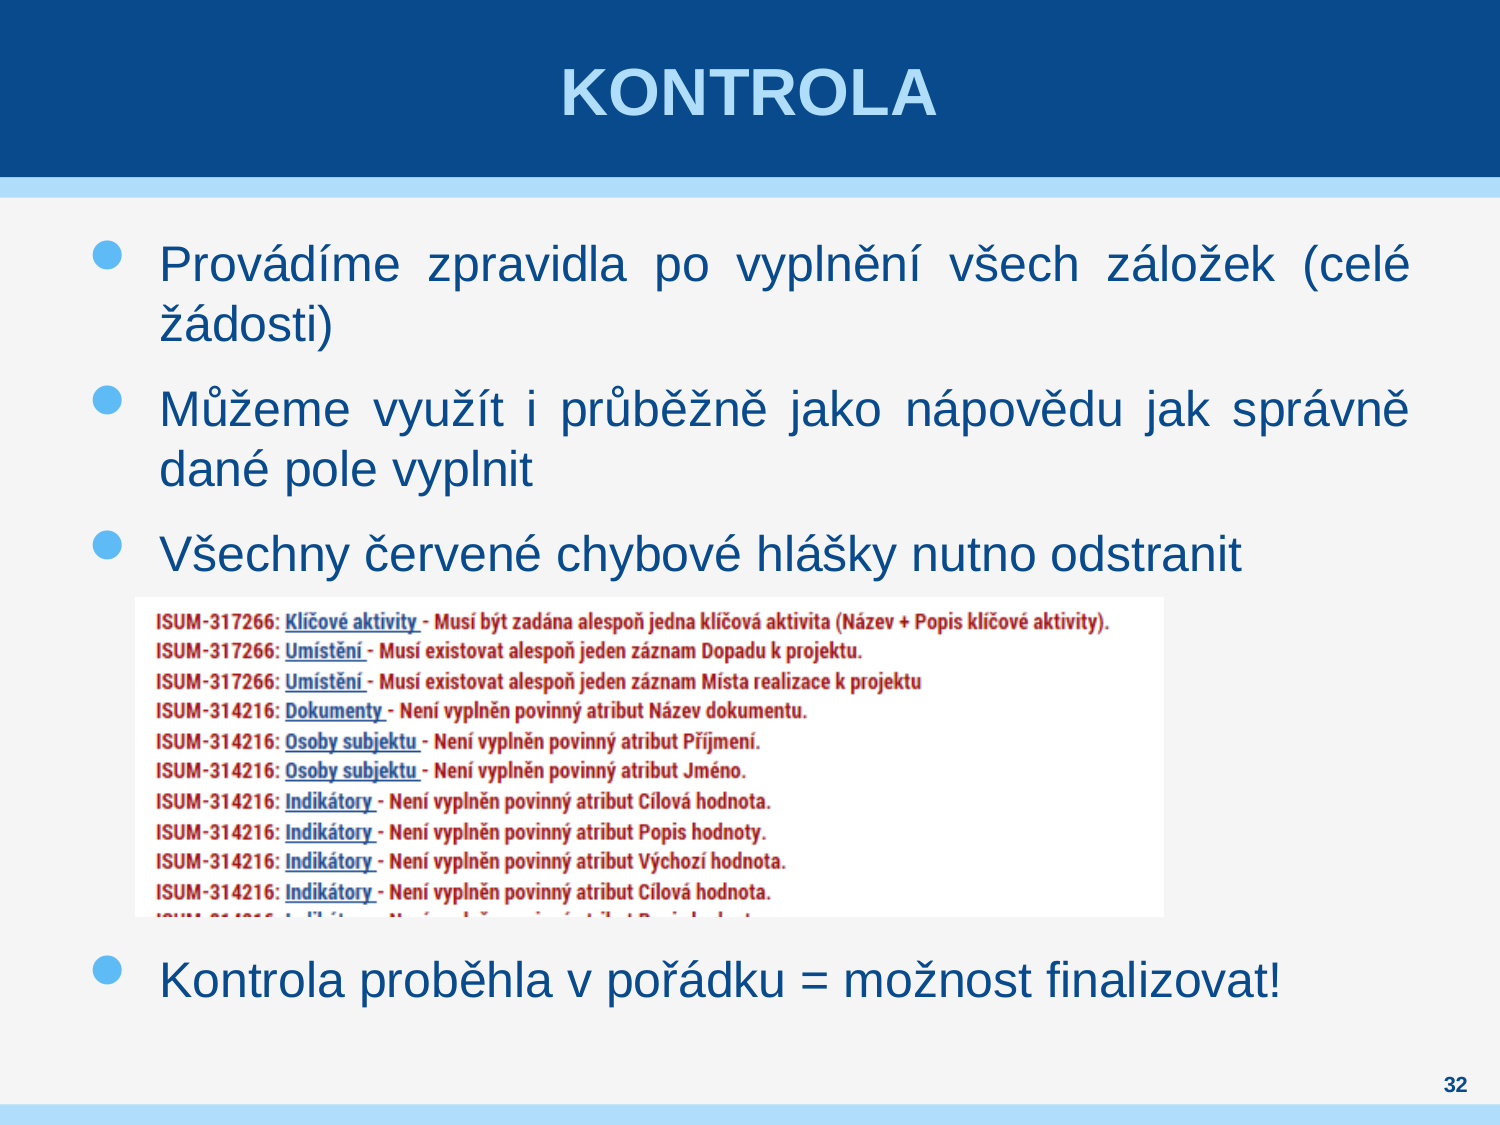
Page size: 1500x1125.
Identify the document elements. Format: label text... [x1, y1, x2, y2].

title Kontrola [59, 0, 1441, 178]
picture [135, 597, 1164, 918]
slide_number 32 [1417, 1068, 1495, 1099]
list Provádíme zpravidla po vyplnění všech záložek (celé žádosti) Můžeme využít i průběžně jako nápovědu jak správně dané pole vyplnit Všechny červené chybové hlášky nutno odstranit Kontrola proběhla v pořádku = možnost finalizovat! [88, 231, 1412, 1083]
